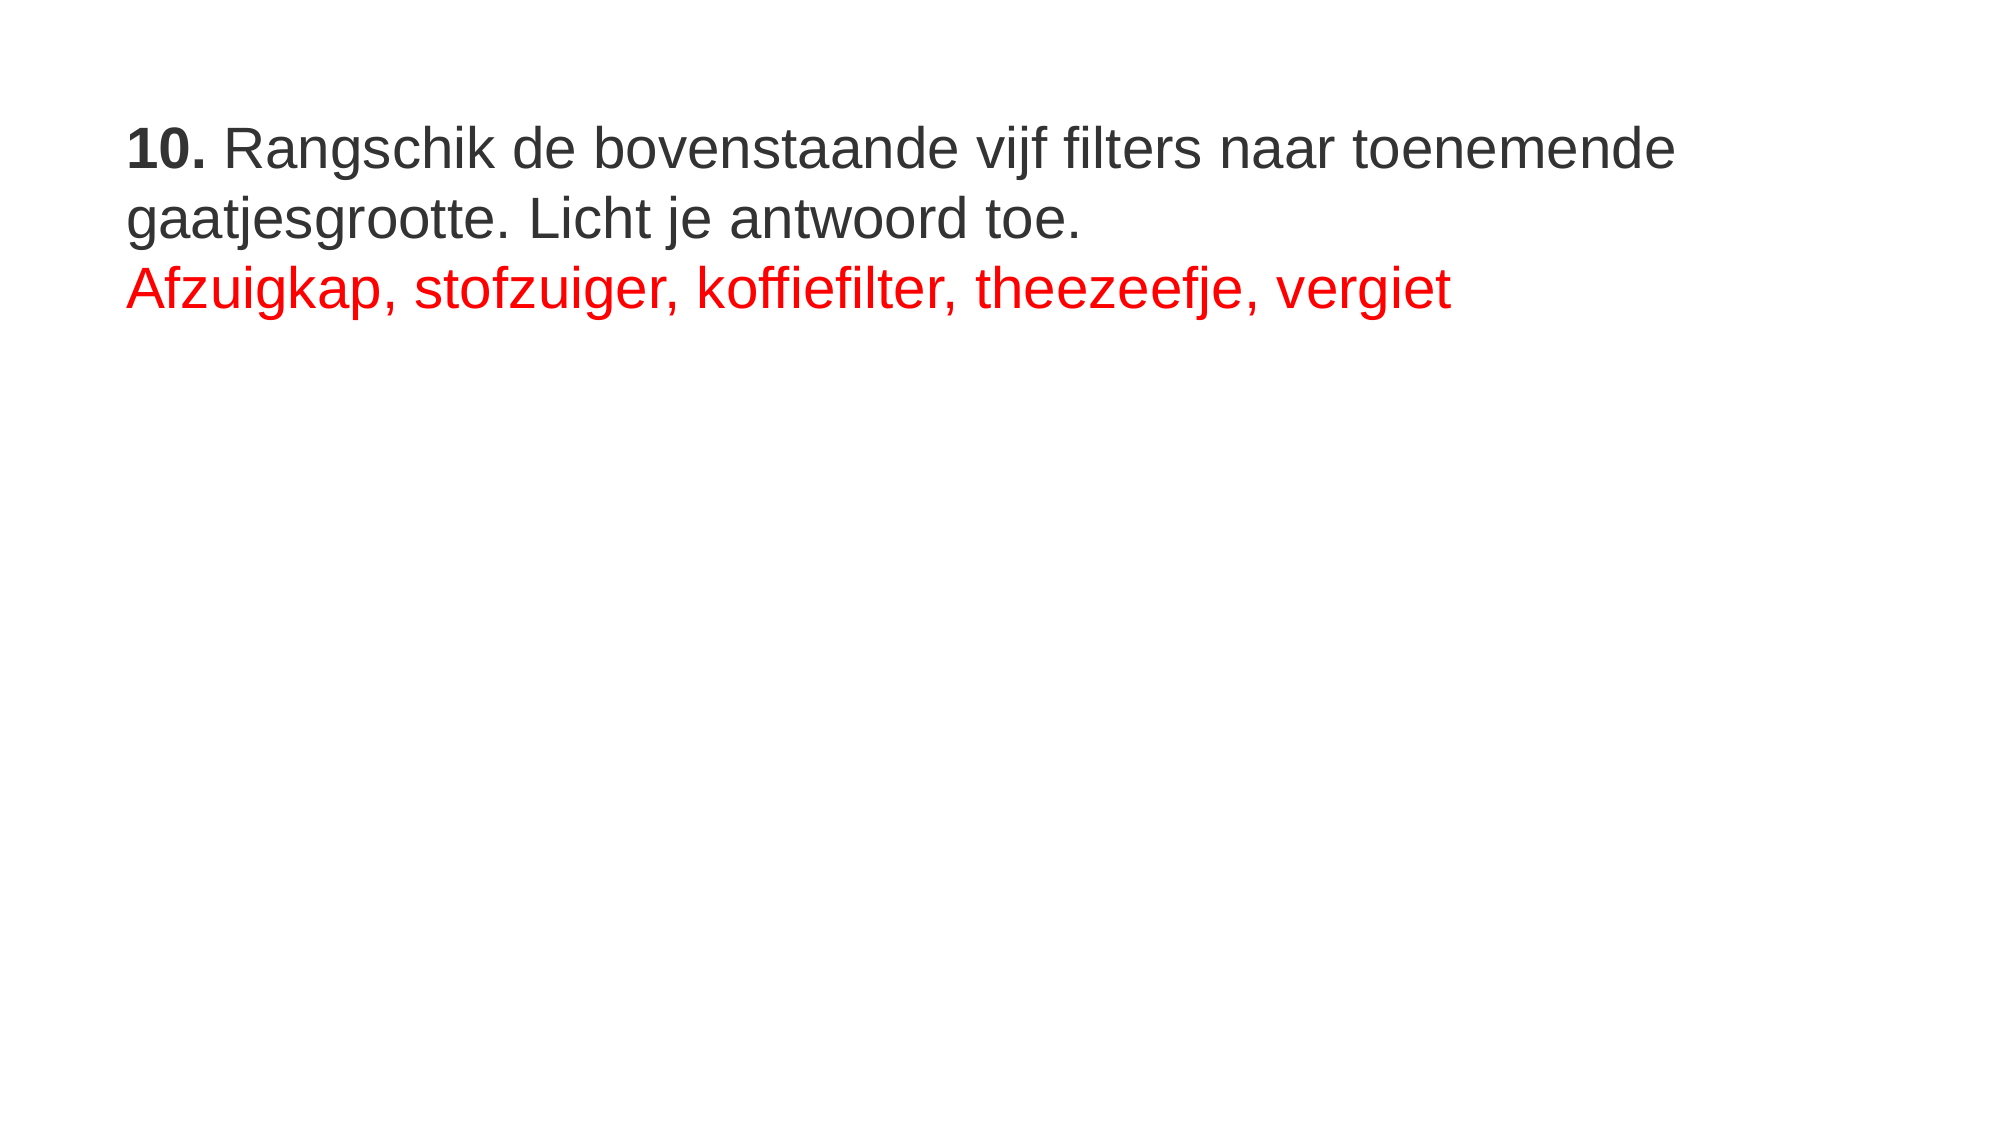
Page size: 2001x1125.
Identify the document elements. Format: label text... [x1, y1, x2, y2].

list 10. Rangschik de bovenstaande vijf filters naar toenemende gaatjesgrootte. Licht je antwoord toe. Afzuigkap, stofzuiger, koffiefilter, theezeefje, vergiet [111, 103, 1836, 817]
